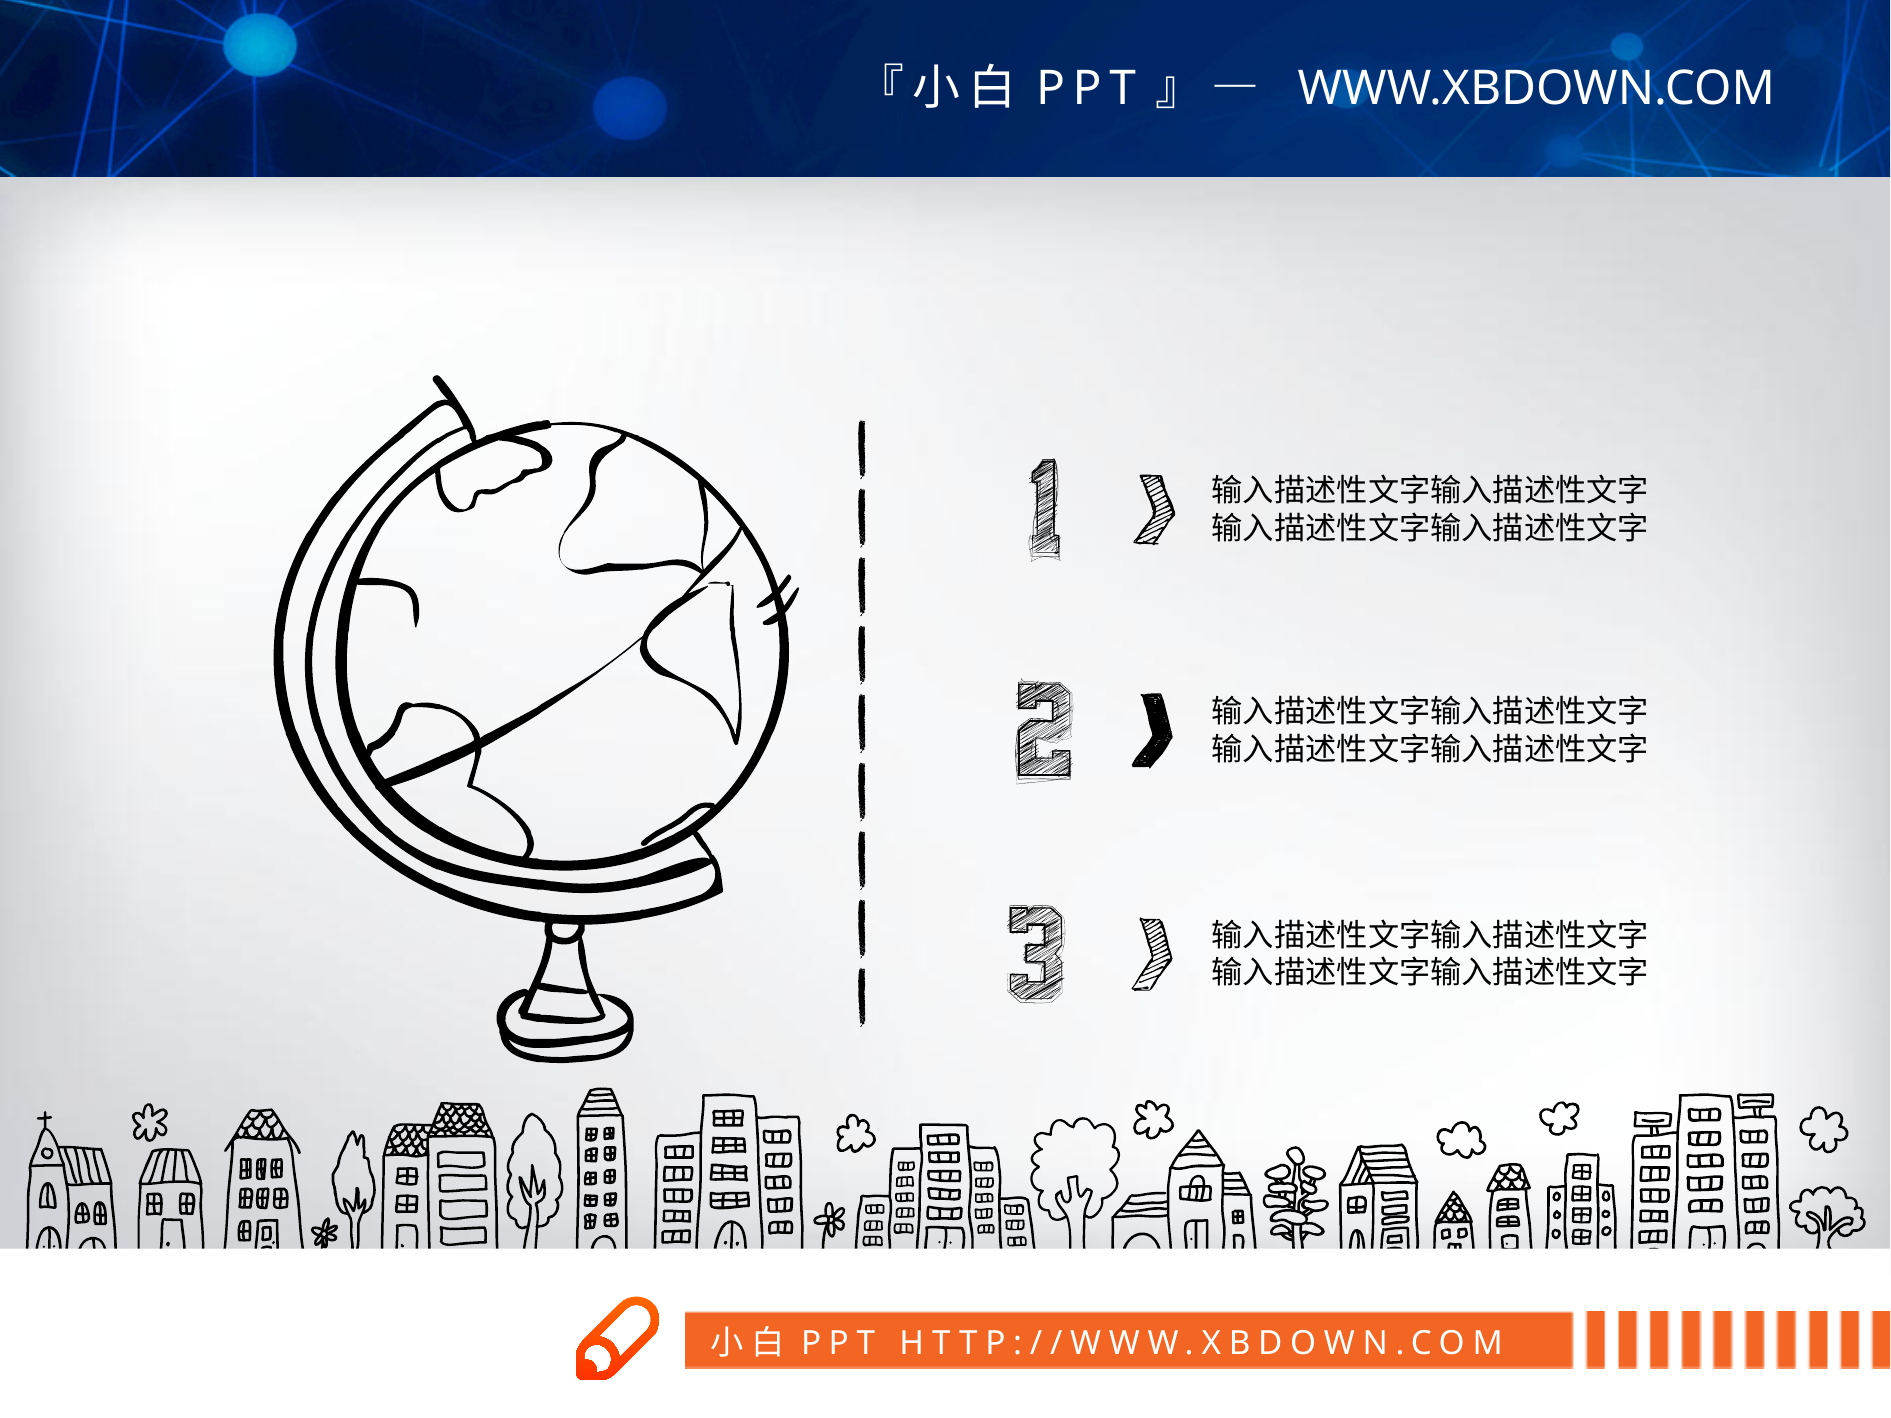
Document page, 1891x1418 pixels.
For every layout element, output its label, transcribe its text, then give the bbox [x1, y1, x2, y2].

picture [579, 1117, 625, 1248]
picture [1502, 1180, 1509, 1188]
picture [1295, 1168, 1302, 1209]
picture [1675, 1096, 1737, 1248]
picture [1289, 1150, 1302, 1163]
picture [409, 1146, 414, 1154]
text_box [858, 693, 866, 754]
picture [60, 1149, 74, 1183]
text_box [858, 556, 866, 617]
text_box [858, 625, 866, 685]
picture [1567, 1156, 1597, 1248]
picture [1183, 1148, 1213, 1153]
picture [1792, 1189, 1863, 1234]
picture [39, 1230, 48, 1248]
picture [1225, 1175, 1240, 1179]
picture [248, 1127, 258, 1136]
picture [836, 1210, 842, 1217]
picture [152, 1151, 166, 1182]
picture [588, 1096, 613, 1100]
picture [420, 1132, 427, 1138]
picture [1491, 1191, 1529, 1248]
picture [29, 1167, 67, 1248]
picture [1637, 1114, 1669, 1124]
text_box [858, 488, 866, 548]
picture [397, 1146, 404, 1152]
picture [1130, 1195, 1166, 1202]
picture [274, 1124, 281, 1137]
picture [1344, 1152, 1360, 1183]
picture [1355, 1164, 1364, 1182]
picture [1373, 1177, 1414, 1181]
picture [581, 1110, 619, 1114]
picture [717, 1224, 730, 1248]
picture [77, 1149, 90, 1183]
picture [1198, 1222, 1205, 1248]
picture [1305, 1202, 1325, 1209]
picture [1456, 1212, 1463, 1218]
picture [1266, 1197, 1288, 1205]
picture [1370, 1168, 1411, 1175]
picture [1352, 1233, 1357, 1248]
text_box [858, 830, 866, 891]
picture [946, 1230, 962, 1248]
text_box [1131, 917, 1173, 992]
picture [268, 1116, 276, 1125]
picture [244, 1119, 251, 1127]
picture [1271, 1185, 1294, 1191]
picture [175, 1152, 185, 1180]
picture [95, 1240, 103, 1248]
picture [1224, 1196, 1253, 1248]
picture [585, 1102, 616, 1108]
picture [347, 1205, 362, 1248]
picture [1490, 1182, 1497, 1189]
picture [429, 1138, 495, 1248]
picture [69, 1185, 114, 1248]
picture [1170, 1167, 1223, 1248]
picture [33, 1131, 61, 1164]
picture [1512, 1166, 1520, 1171]
text_box [273, 375, 800, 1064]
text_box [1028, 457, 1062, 562]
picture [891, 1150, 920, 1248]
picture [258, 1222, 276, 1248]
text_box [858, 419, 866, 480]
picture [384, 1156, 428, 1248]
picture [524, 1180, 543, 1248]
picture [1504, 1237, 1516, 1248]
text_box 输入描述性文字输入描述性文字 输入描述性文字输入描述性文字 [1197, 463, 1685, 553]
picture [1174, 1156, 1219, 1167]
picture [1599, 1186, 1614, 1248]
picture [1514, 1180, 1523, 1188]
picture [1033, 1120, 1117, 1218]
picture [1058, 1178, 1090, 1248]
picture [758, 1118, 801, 1248]
picture [67, 1149, 80, 1183]
picture [1236, 1237, 1241, 1248]
picture [1735, 1118, 1777, 1248]
picture [1001, 1199, 1032, 1248]
picture [1268, 1167, 1288, 1177]
picture [595, 1238, 613, 1248]
picture [1691, 1229, 1708, 1248]
picture [1548, 1188, 1565, 1248]
picture [398, 1227, 415, 1248]
picture [1740, 1096, 1771, 1106]
picture [227, 1139, 301, 1248]
picture [657, 1135, 699, 1248]
picture [1124, 1204, 1166, 1210]
picture [1187, 1222, 1194, 1248]
picture [86, 1150, 99, 1182]
picture [1809, 1214, 1819, 1221]
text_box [1006, 904, 1066, 1004]
picture [255, 1117, 263, 1127]
picture [393, 1138, 401, 1144]
picture [82, 1240, 92, 1248]
picture [1819, 1209, 1850, 1248]
text_box [858, 967, 866, 1028]
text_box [1015, 677, 1074, 785]
picture [1363, 1154, 1405, 1159]
picture [1127, 1236, 1157, 1248]
picture [1711, 1228, 1723, 1248]
picture [184, 1152, 198, 1181]
text_box [1133, 474, 1176, 546]
picture [142, 1152, 158, 1182]
picture [140, 1183, 201, 1248]
picture [817, 1218, 827, 1222]
picture [1118, 1210, 1166, 1215]
picture [96, 1151, 109, 1182]
picture [1367, 1161, 1407, 1167]
picture [1362, 1147, 1404, 1152]
text_box 输入描述性文字输入描述性文字 输入描述性文字输入描述性文字 [1197, 907, 1685, 998]
picture [1342, 1185, 1372, 1248]
picture [1496, 1173, 1503, 1180]
picture [1633, 1134, 1676, 1248]
picture [401, 1131, 407, 1138]
picture [335, 1135, 373, 1211]
picture [1225, 1182, 1244, 1187]
picture [1361, 1171, 1368, 1182]
picture [262, 1124, 270, 1136]
picture [698, 1097, 761, 1248]
picture [1305, 1168, 1323, 1177]
picture [1302, 1225, 1321, 1233]
picture [1190, 1142, 1206, 1146]
picture [1274, 1212, 1305, 1222]
picture [919, 1126, 971, 1248]
picture [0, 0, 1891, 1248]
picture [827, 1205, 831, 1215]
picture [1273, 1227, 1287, 1233]
text_box [858, 762, 866, 822]
picture [685, 1311, 1891, 1369]
text_box [1131, 693, 1173, 769]
picture [1508, 1172, 1517, 1178]
picture [1295, 1226, 1301, 1248]
picture [1383, 1230, 1407, 1248]
picture [1303, 1184, 1314, 1192]
picture [164, 1151, 174, 1181]
picture [163, 1221, 183, 1248]
picture [1114, 1217, 1169, 1248]
picture [971, 1149, 999, 1248]
picture [927, 1229, 944, 1248]
picture [1374, 1184, 1416, 1248]
picture [1436, 1223, 1472, 1248]
text_box [858, 899, 866, 959]
text_box 输入描述性文字输入描述性文字 输入描述性文字输入描述性文字 [1197, 684, 1685, 774]
picture [509, 1116, 560, 1226]
picture [51, 1230, 58, 1248]
picture [858, 1197, 889, 1248]
picture [733, 1224, 744, 1248]
